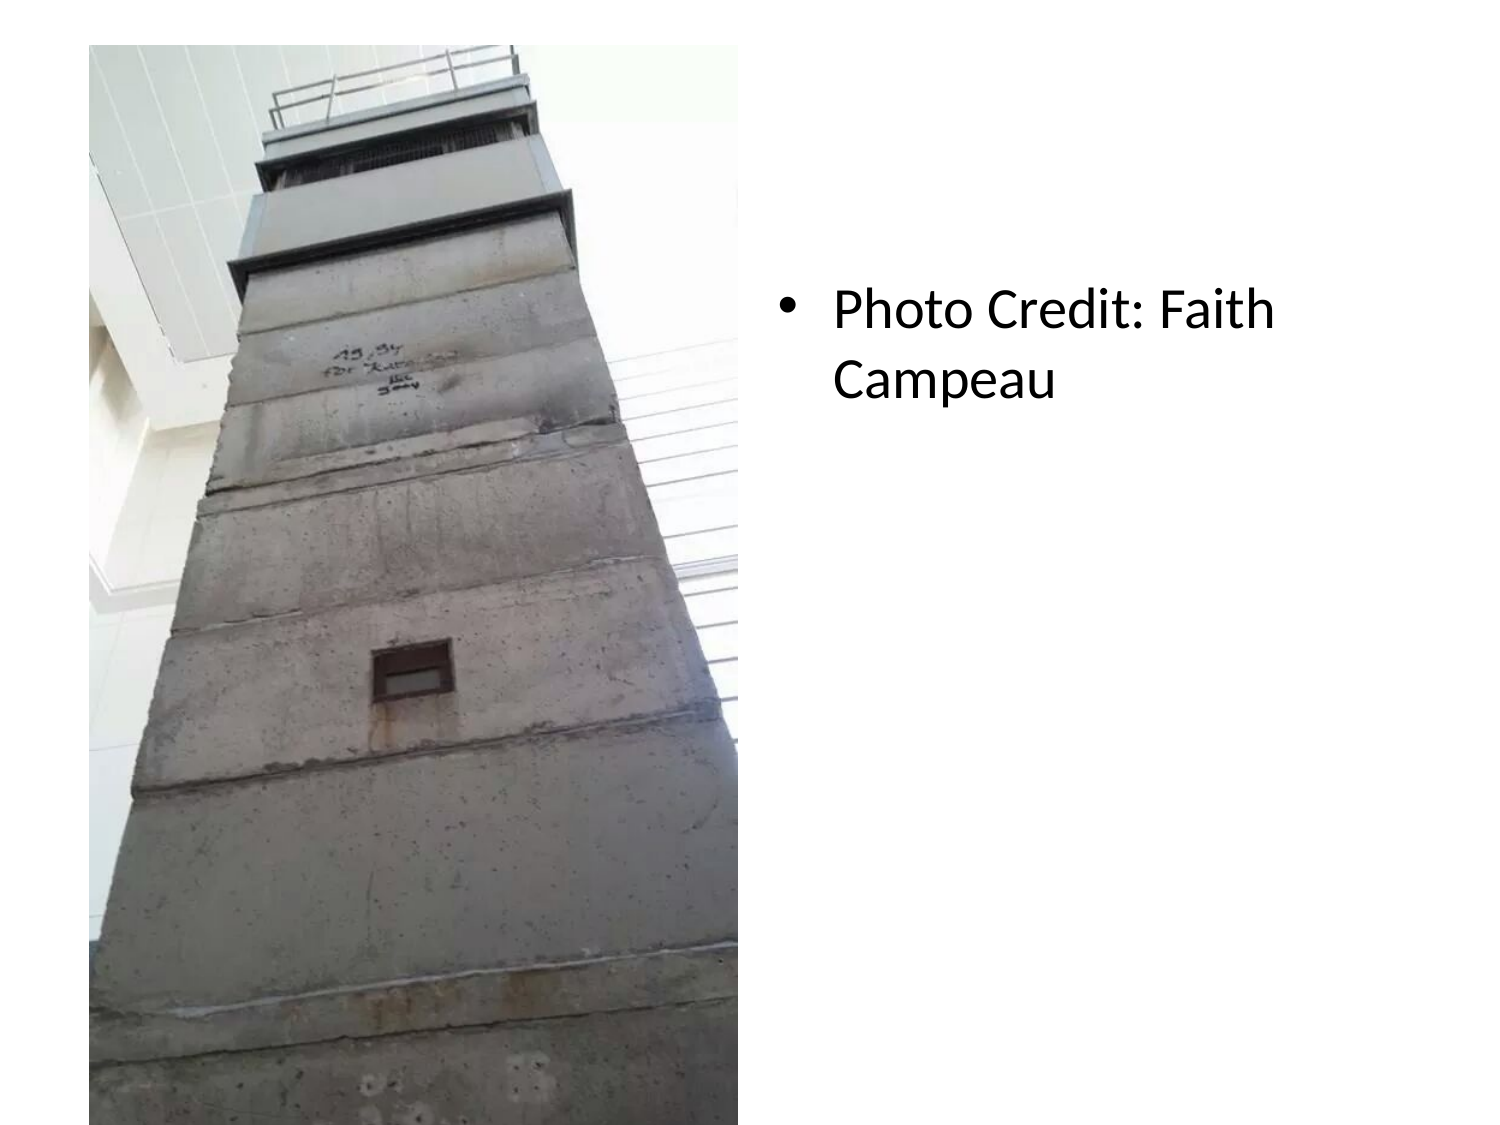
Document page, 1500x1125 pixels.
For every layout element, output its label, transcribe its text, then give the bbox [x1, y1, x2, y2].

list Photo Credit: Faith Campeau [762, 262, 1425, 1005]
picture [89, 44, 738, 1125]
